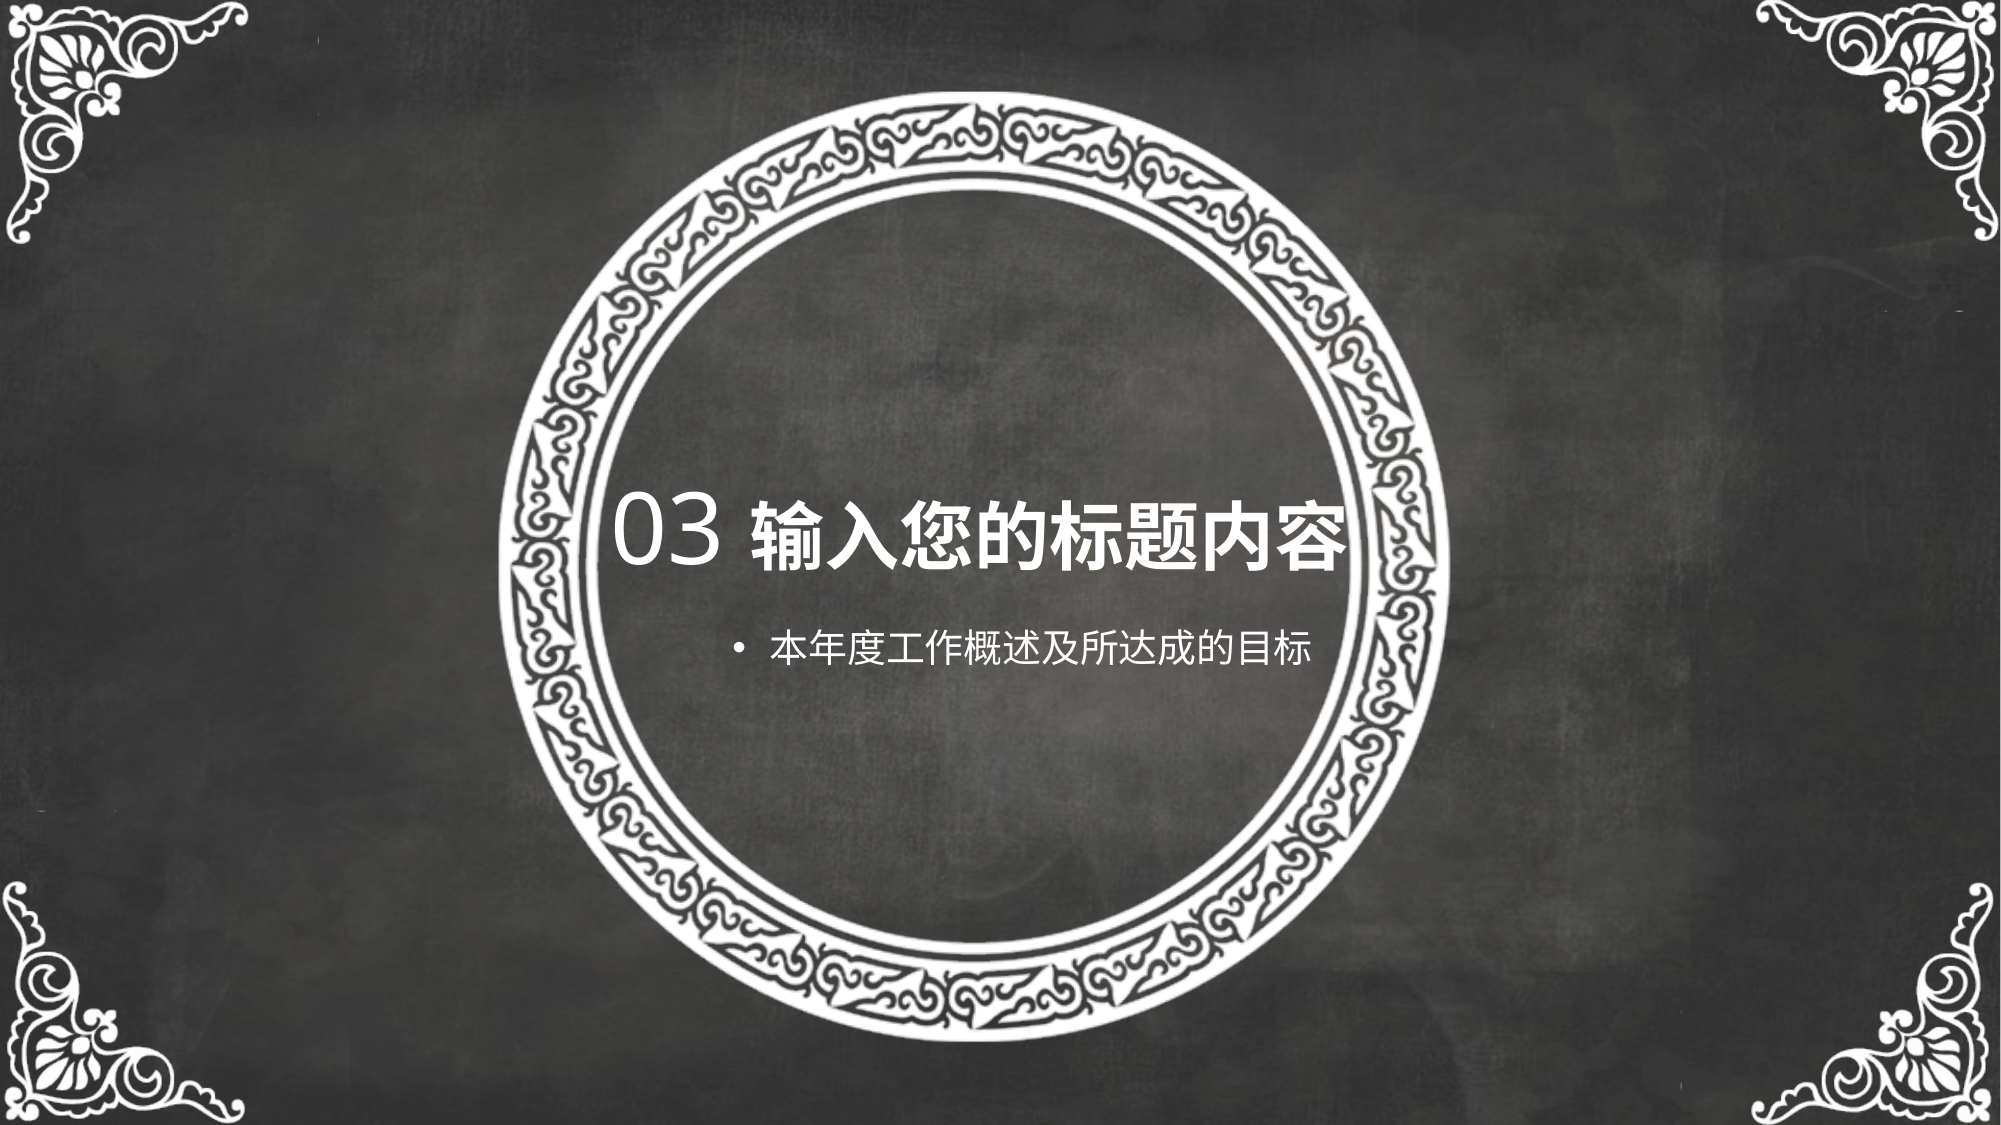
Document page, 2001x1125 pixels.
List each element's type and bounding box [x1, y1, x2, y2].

picture [1671, 858, 2001, 1125]
picture [459, 50, 1542, 1075]
text_box [610, 456, 1350, 669]
picture [0, 0, 327, 268]
picture [0, 810, 270, 1125]
text_box [0, 0, 2001, 1125]
picture [1731, 0, 2001, 312]
